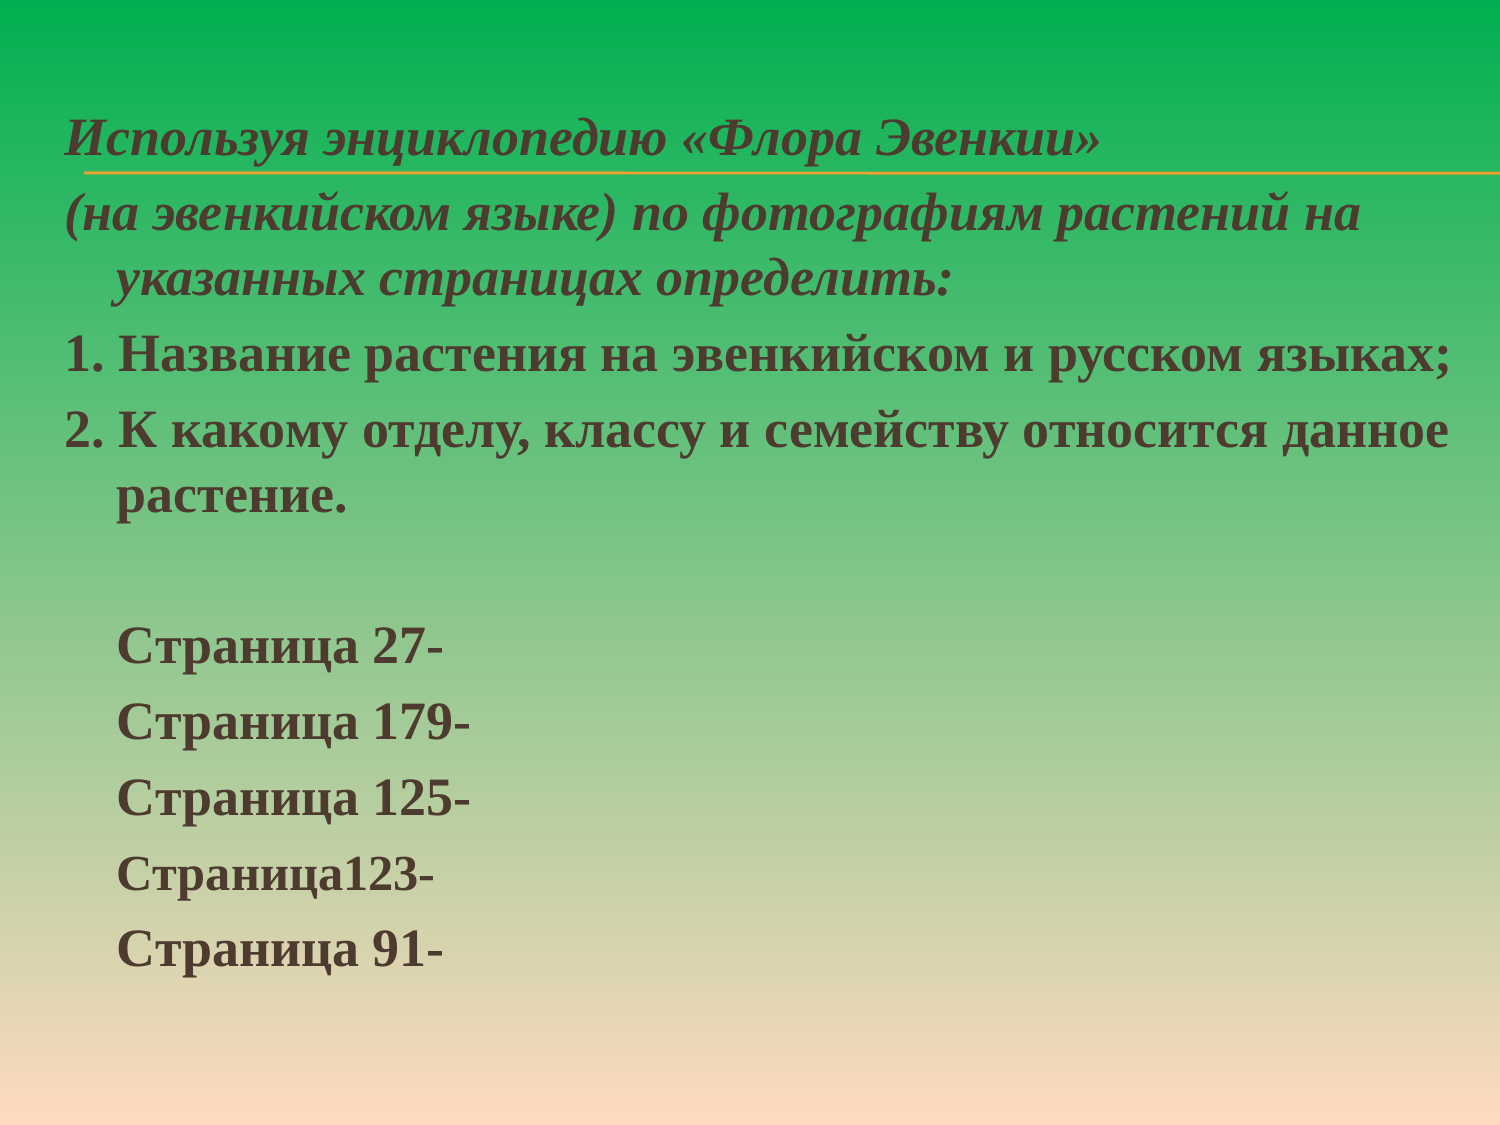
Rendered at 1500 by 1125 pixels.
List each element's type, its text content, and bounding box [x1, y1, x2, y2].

list Используя энциклопедию «Флора Эвенкии» (на эвенкийском языке) по фотографиям растений на указанных страницах определить: 1. Название растения на эвенкийском и русском языках; 2. К какому отделу, классу и семейству относится данное растение. Страница 27- Страница 179- Страница 125- Страница123- Страница 91- [50, 93, 1475, 998]
